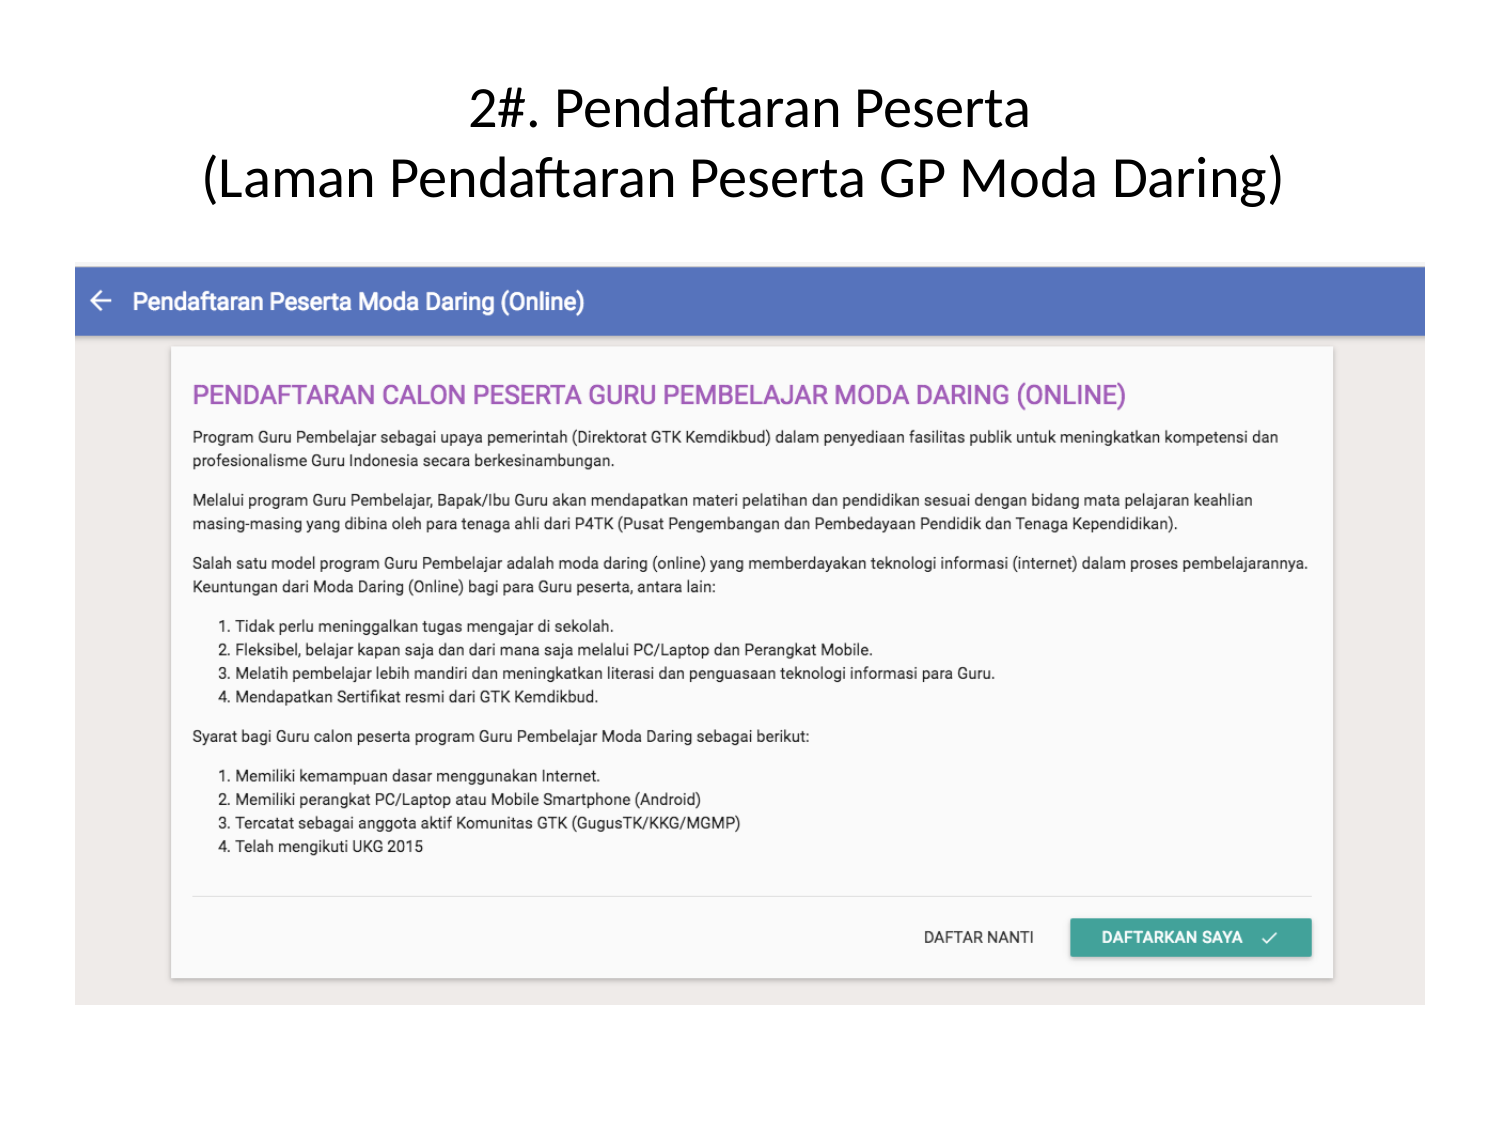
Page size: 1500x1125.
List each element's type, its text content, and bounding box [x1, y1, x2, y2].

title 2#. Pendaftaran Peserta (Laman Pendaftaran Peserta GP Moda Daring) [75, 45, 1425, 233]
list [74, 262, 1426, 1006]
